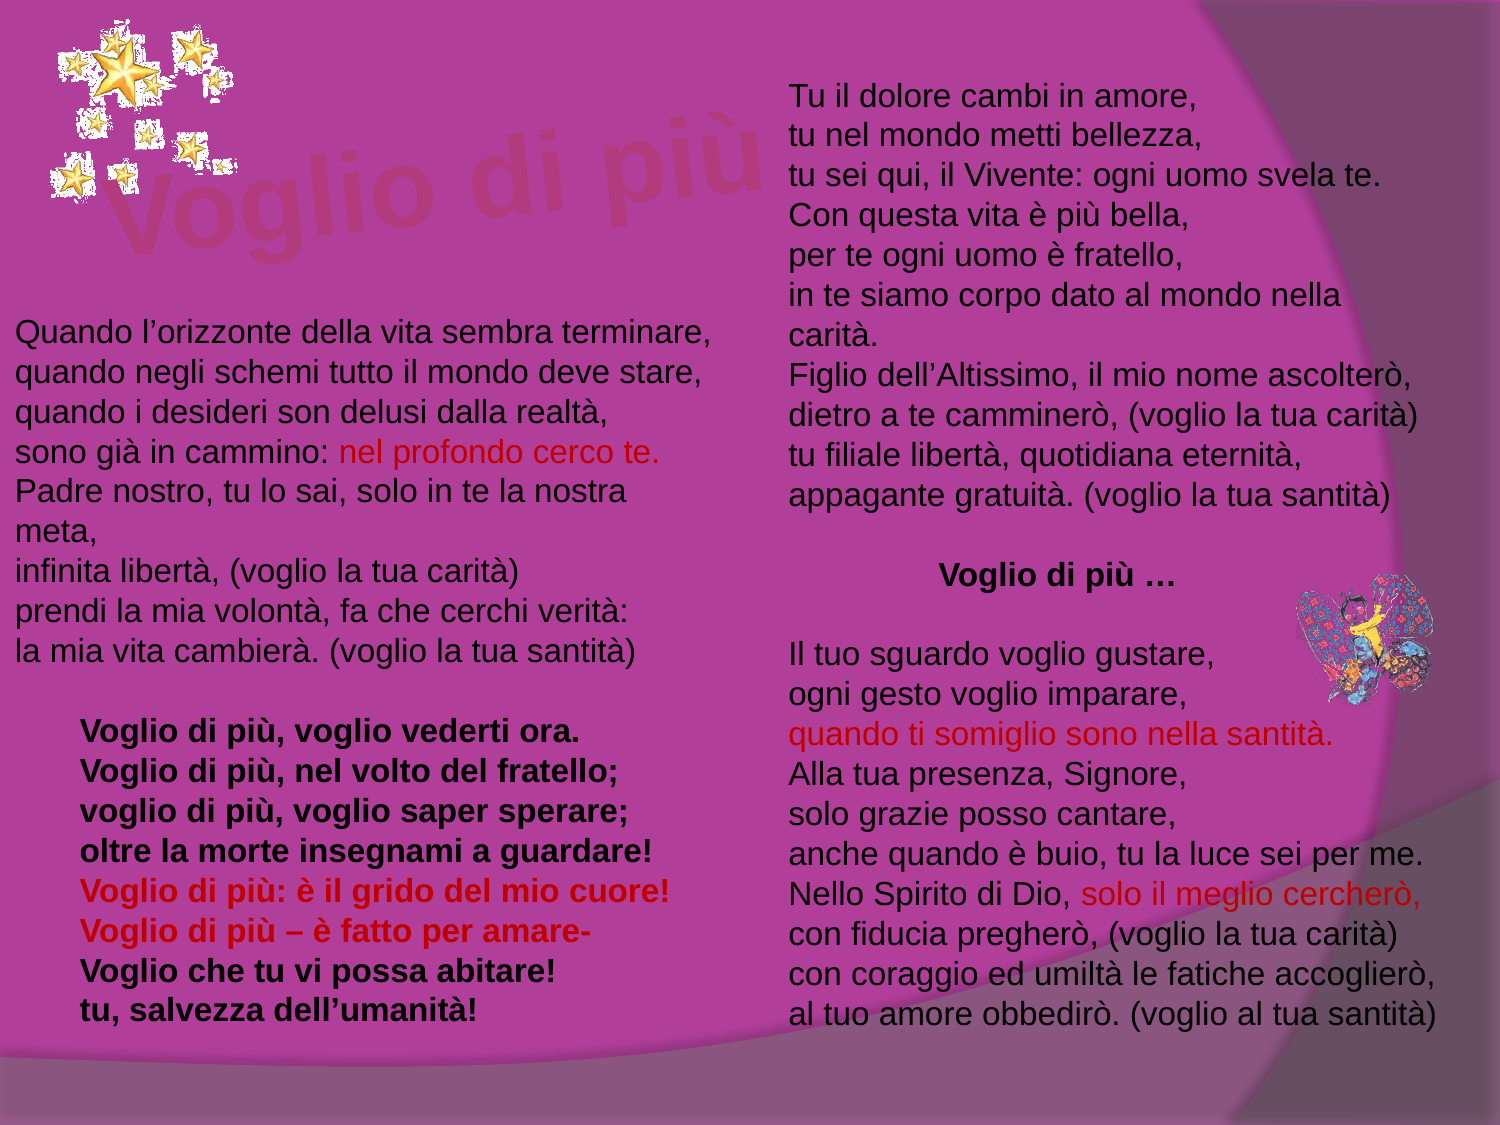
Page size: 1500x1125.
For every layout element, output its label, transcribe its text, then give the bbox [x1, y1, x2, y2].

text_box Tu il dolore cambi in amore, tu nel mondo metti bellezza, tu sei qui, il Vivente: ogni uomo svela te. Con questa vita è più bella, per te ogni uomo è fratello, in te siamo corpo dato al mondo nella carità. Figlio dell’Altissimo, il mio nome ascolterò, dietro a te camminerò, (voglio la tua carità) tu filiale libertà, quotidiana eternità, appagante gratuità. (voglio la tua santità) Voglio di più … Il tuo sguardo voglio gustare, ogni gesto voglio imparare, quando ti somiglio sono nella santità. Alla tua presenza, Signore, solo grazie posso cantare, anche quando è buio, tu la luce sei per me. Nello Spirito di Dio, solo il meglio cercherò, con fiducia pregherò, (voglio la tua carità) con coraggio ed umiltà le fatiche accoglierò, al tuo amore obbedirò. (voglio al tua santità) [773, 66, 1454, 1080]
text_box Quando l’orizzonte della vita sembra terminare, quando negli schemi tutto il mondo deve stare, quando i desideri son delusi dalla realtà, sono già in cammino: nel profondo cerco te. Padre nostro, tu lo sai, solo in te la nostra meta, infinita libertà, (voglio la tua carità) prendi la mia volontà, fa che cerchi verità: la mia vita cambierà. (voglio la tua santità) Voglio di più, voglio vederti ora. Voglio di più, nel volto del fratello; voglio di più, voglio saper sperare; oltre la morte insegnami a guardare! Voglio di più: è il grido del mio cuore! Voglio di più – è fatto per amare- Voglio che tu vi possa abitare! tu, salvezza dell’umanità! [0, 302, 733, 1096]
text_box Voglio di più [87, 66, 773, 290]
picture [1281, 573, 1449, 717]
picture [46, 4, 248, 207]
